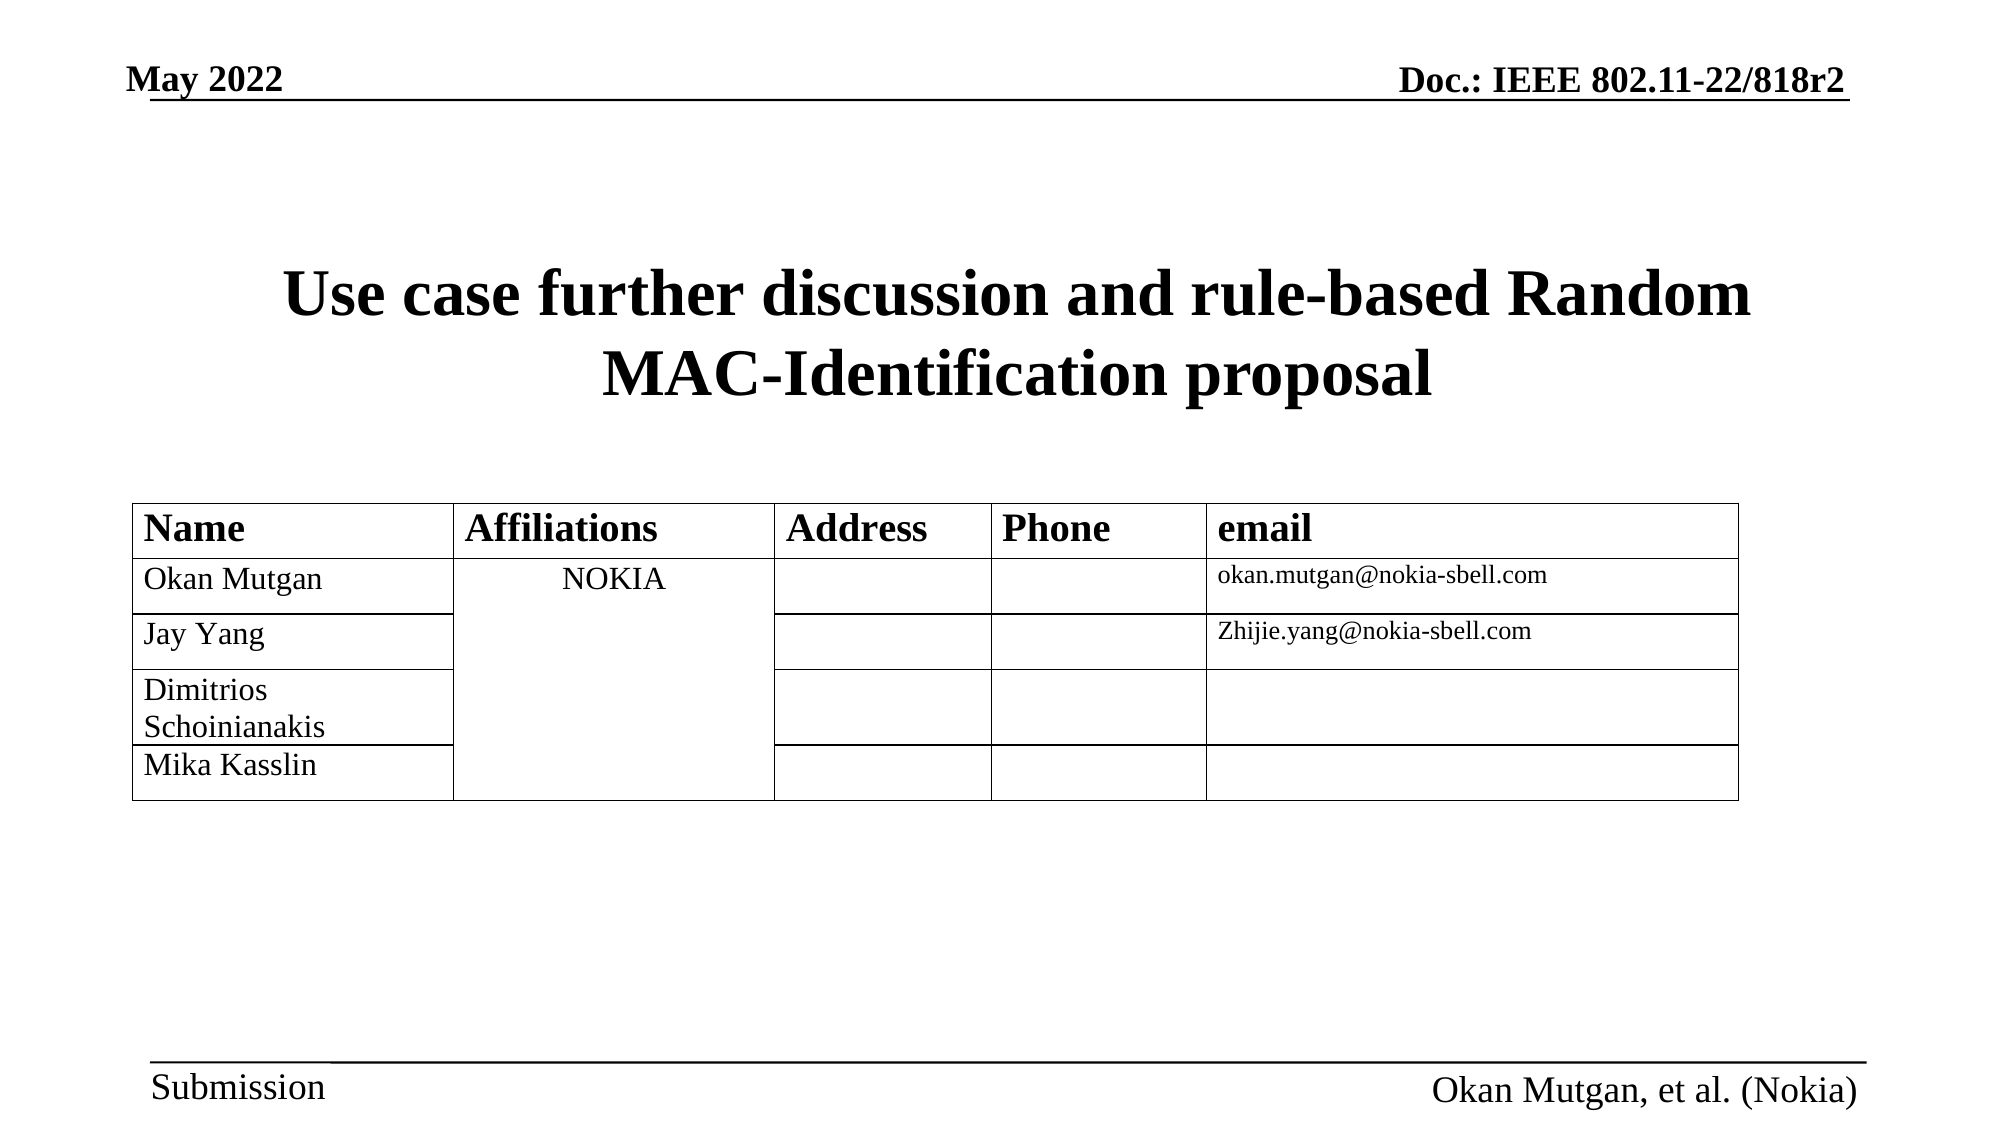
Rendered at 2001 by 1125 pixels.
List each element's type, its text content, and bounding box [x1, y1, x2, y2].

title Use case further discussion and rule-based Random MAC-Identification proposal [167, 208, 1869, 450]
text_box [117, 502, 1748, 939]
footer Okan Mutgan, et al. (Nokia) [1428, 1064, 1859, 1111]
